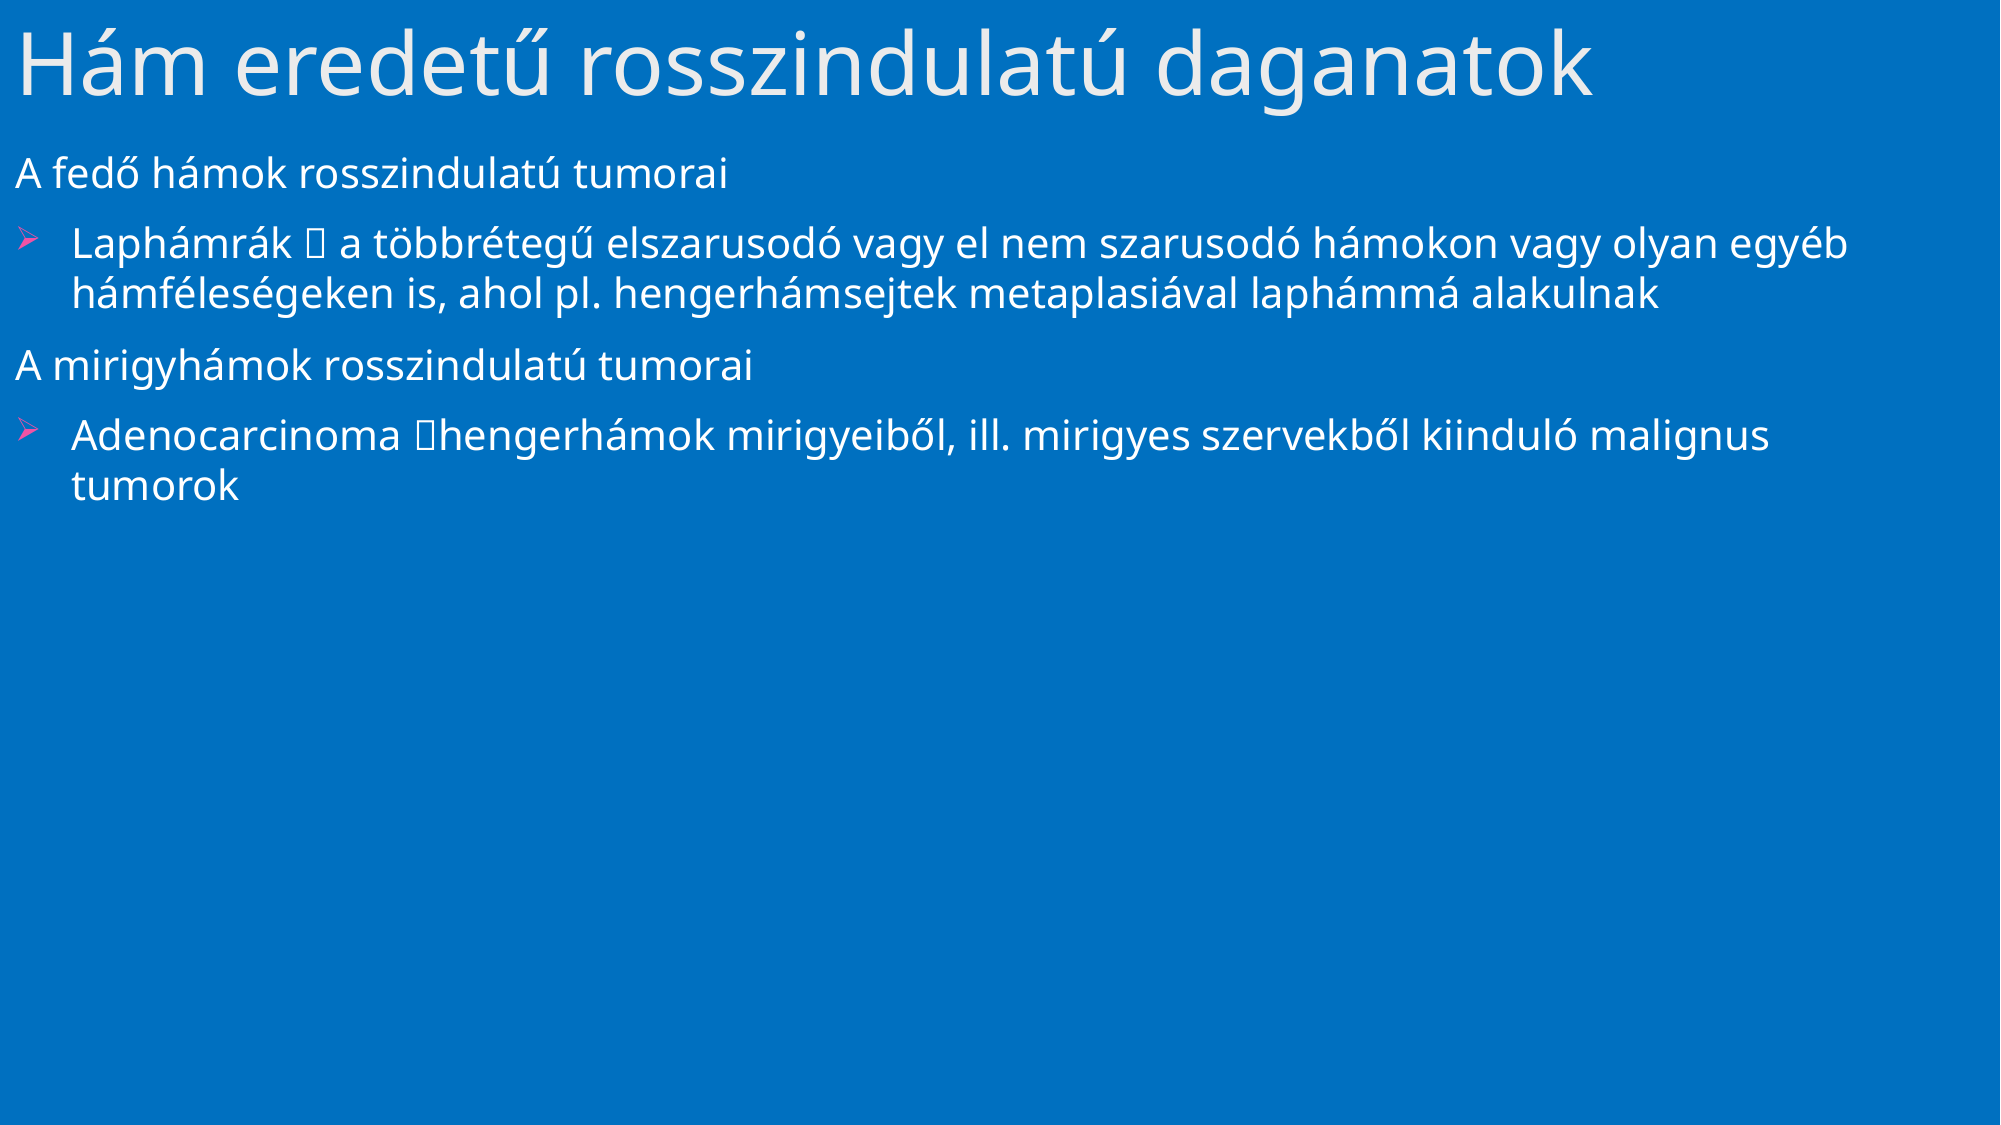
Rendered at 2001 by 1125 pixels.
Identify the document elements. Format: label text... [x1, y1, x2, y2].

title Hám eredetű rosszindulatú daganatok [0, 0, 2000, 230]
list A fedő hámok rosszindulatú tumorai Laphámrák  a többrétegű elszarusodó vagy el nem szarusodó hámokon vagy olyan egyéb hámféleségeken is, ahol pl. hengerhámsejtek metaplasiával laphámmá alakulnak A mirigyhámok rosszindulatú tumorai Adenocarcinoma hengerhámok mirigyeiből, ill. mirigyes szervekből kiinduló malignus tumorok [0, 138, 1964, 1101]
